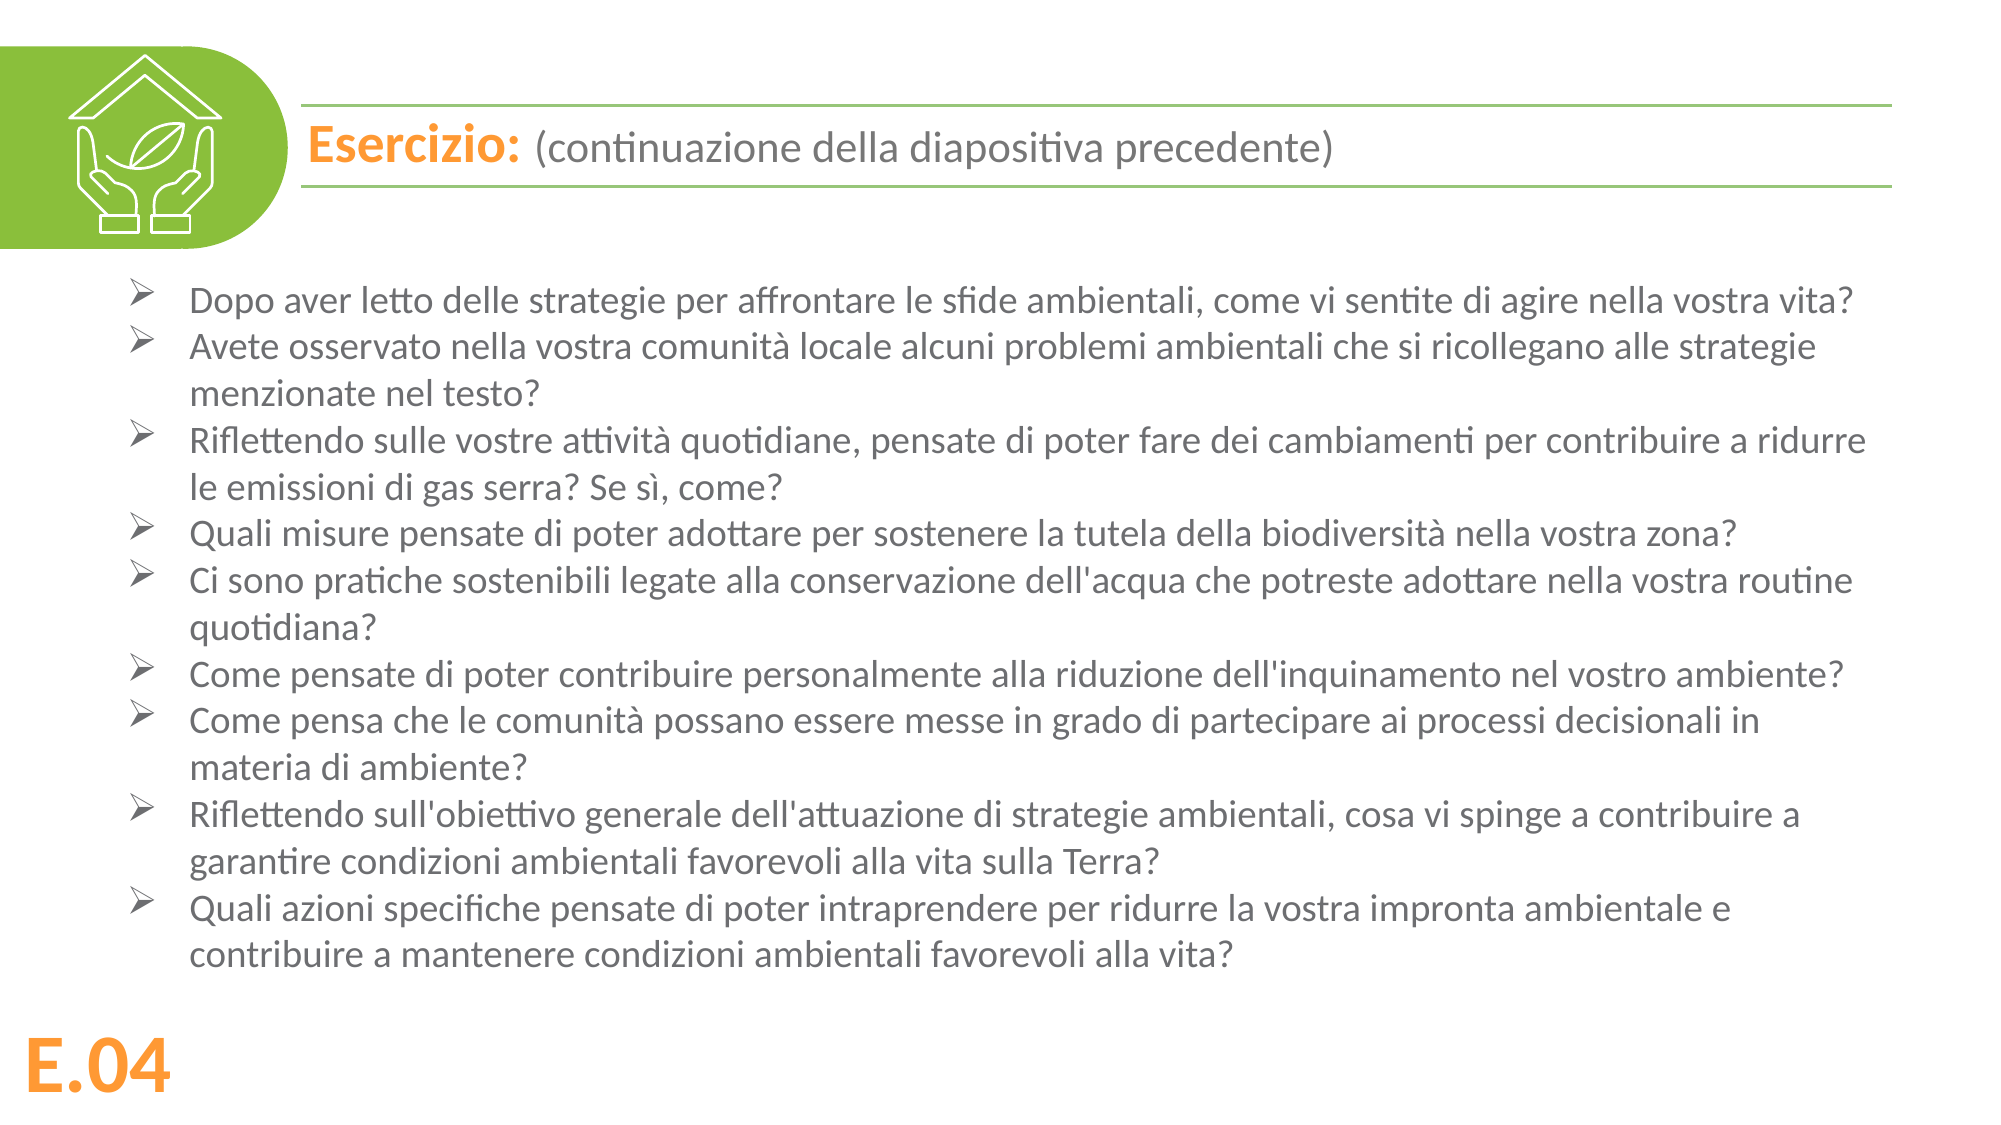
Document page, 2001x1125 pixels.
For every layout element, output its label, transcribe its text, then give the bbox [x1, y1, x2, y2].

list Esercizio: (continuazione della diapositiva precedente) [287, 77, 1893, 249]
list Dopo aver letto delle strategie per affrontare le sfide ambientali, come vi sentite di agire nella vostra vita? Avete osservato nella vostra comunità locale alcuni problemi ambientali che si ricollegano alle strategie menzionate nel testo? Riflettendo sulle vostre attività quotidiane, pensate di poter fare dei cambiamenti per contribuire a ridurre le emissioni di gas serra? Se sì, come? Quali misure pensate di poter adottare per sostenere la tutela della biodiversità nella vostra zona? Ci sono pratiche sostenibili legate alla conservazione dell'acqua che potreste adottare nella vostra routine quotidiana? Come pensate di poter contribuire personalmente alla riduzione dell'inquinamento nel vostro ambiente? Come pensa che le comunità possano essere messe in grado di partecipare ai processi decisionali in materia di ambiente? Riflettendo sull'obiettivo generale dell'attuazione di strategie ambientali, cosa vi spinge a contribuire a garantire condizioni ambientali favorevoli alla vita sulla Terra? Quali azioni specifiche pensate di poter intraprendere per ridurre la vostra impronta ambientale e contribuire a mantenere condizioni ambientali favorevoli alla vita? [106, 254, 1904, 1020]
text_box [0, 46, 288, 249]
text_box E.04 [4, 1024, 228, 1125]
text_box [68, 54, 222, 233]
